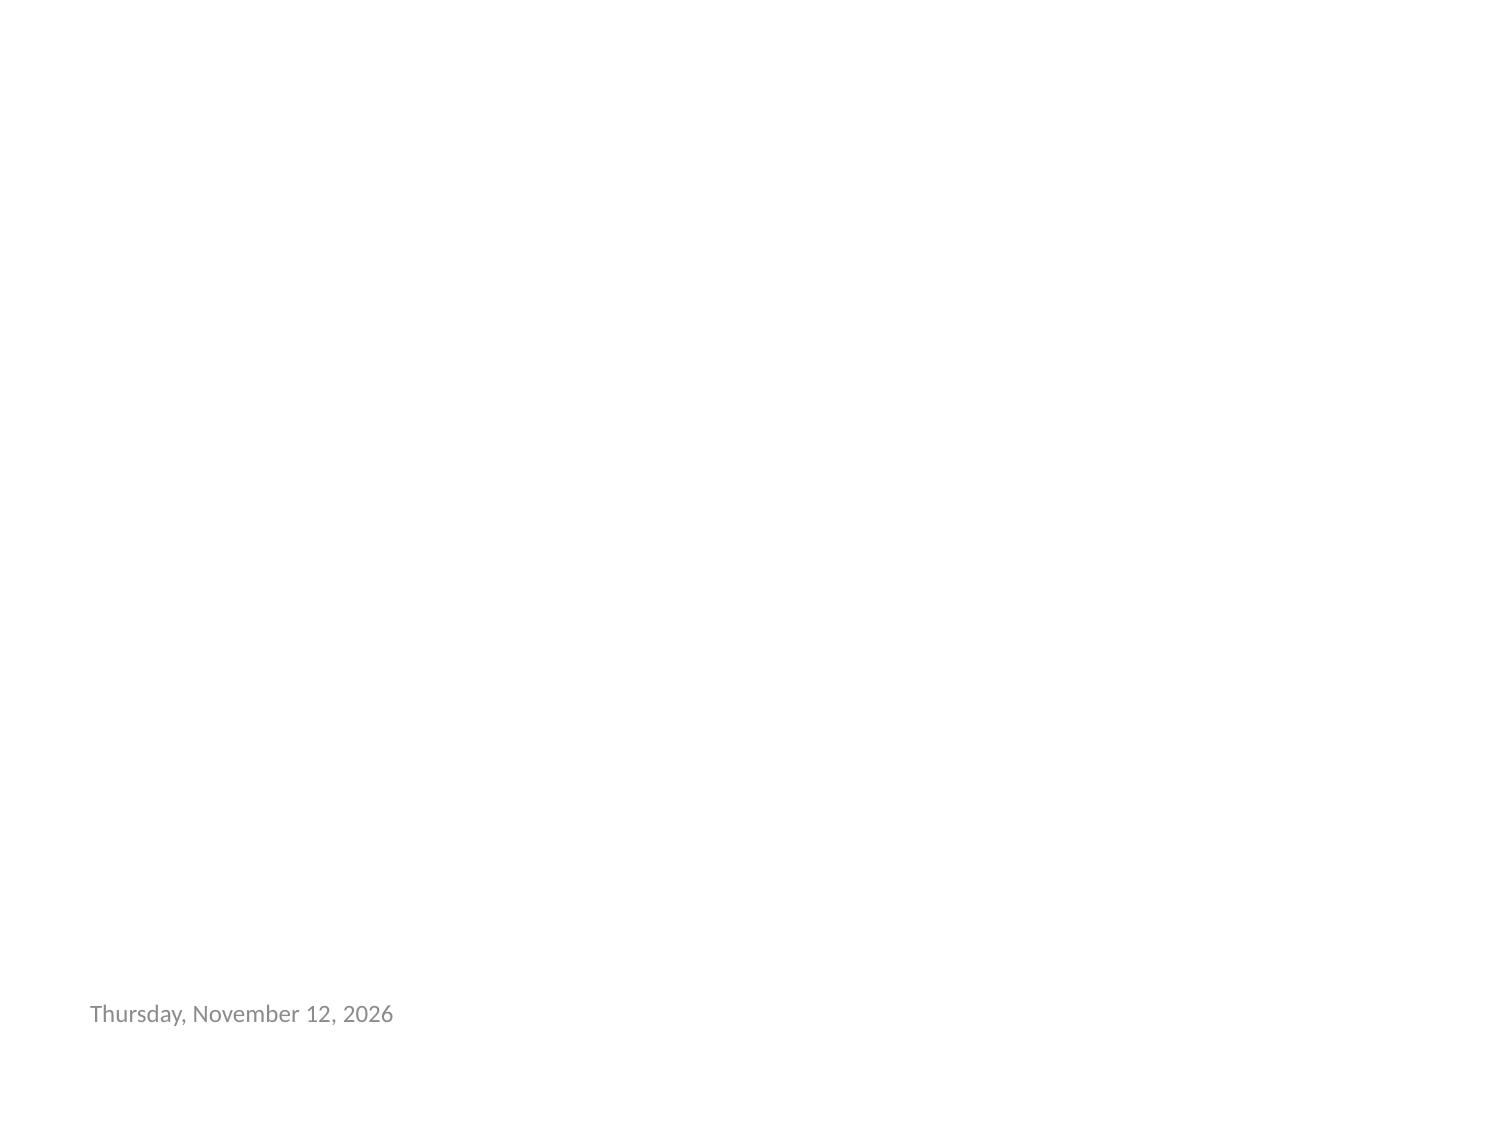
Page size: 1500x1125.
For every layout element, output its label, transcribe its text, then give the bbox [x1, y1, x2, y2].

text_box Tuesday, June 29, 2021 [75, 982, 425, 1043]
